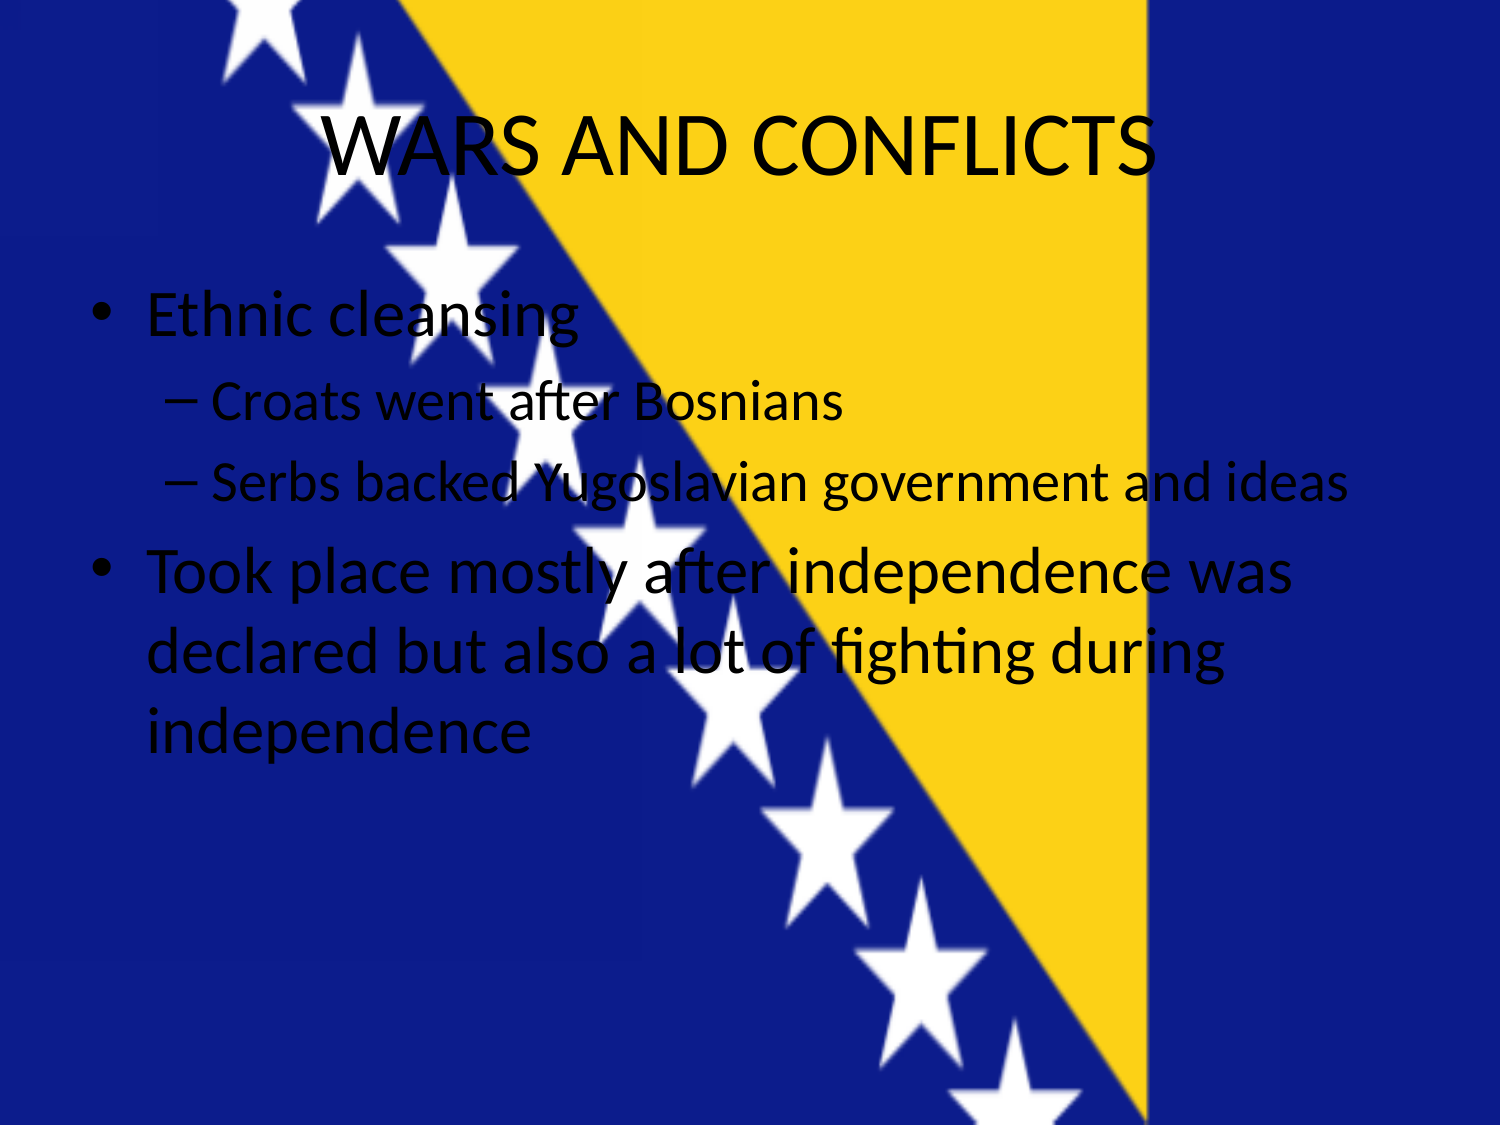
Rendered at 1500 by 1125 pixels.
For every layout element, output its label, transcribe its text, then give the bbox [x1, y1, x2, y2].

title WARS AND CONFLICTS [75, 45, 1425, 233]
picture [0, 0, 1500, 1125]
list Ethnic cleansing Croats went after Bosnians Serbs backed Yugoslavian government and ideas Took place mostly after independence was declared but also a lot of fighting during independence [75, 262, 1425, 1005]
